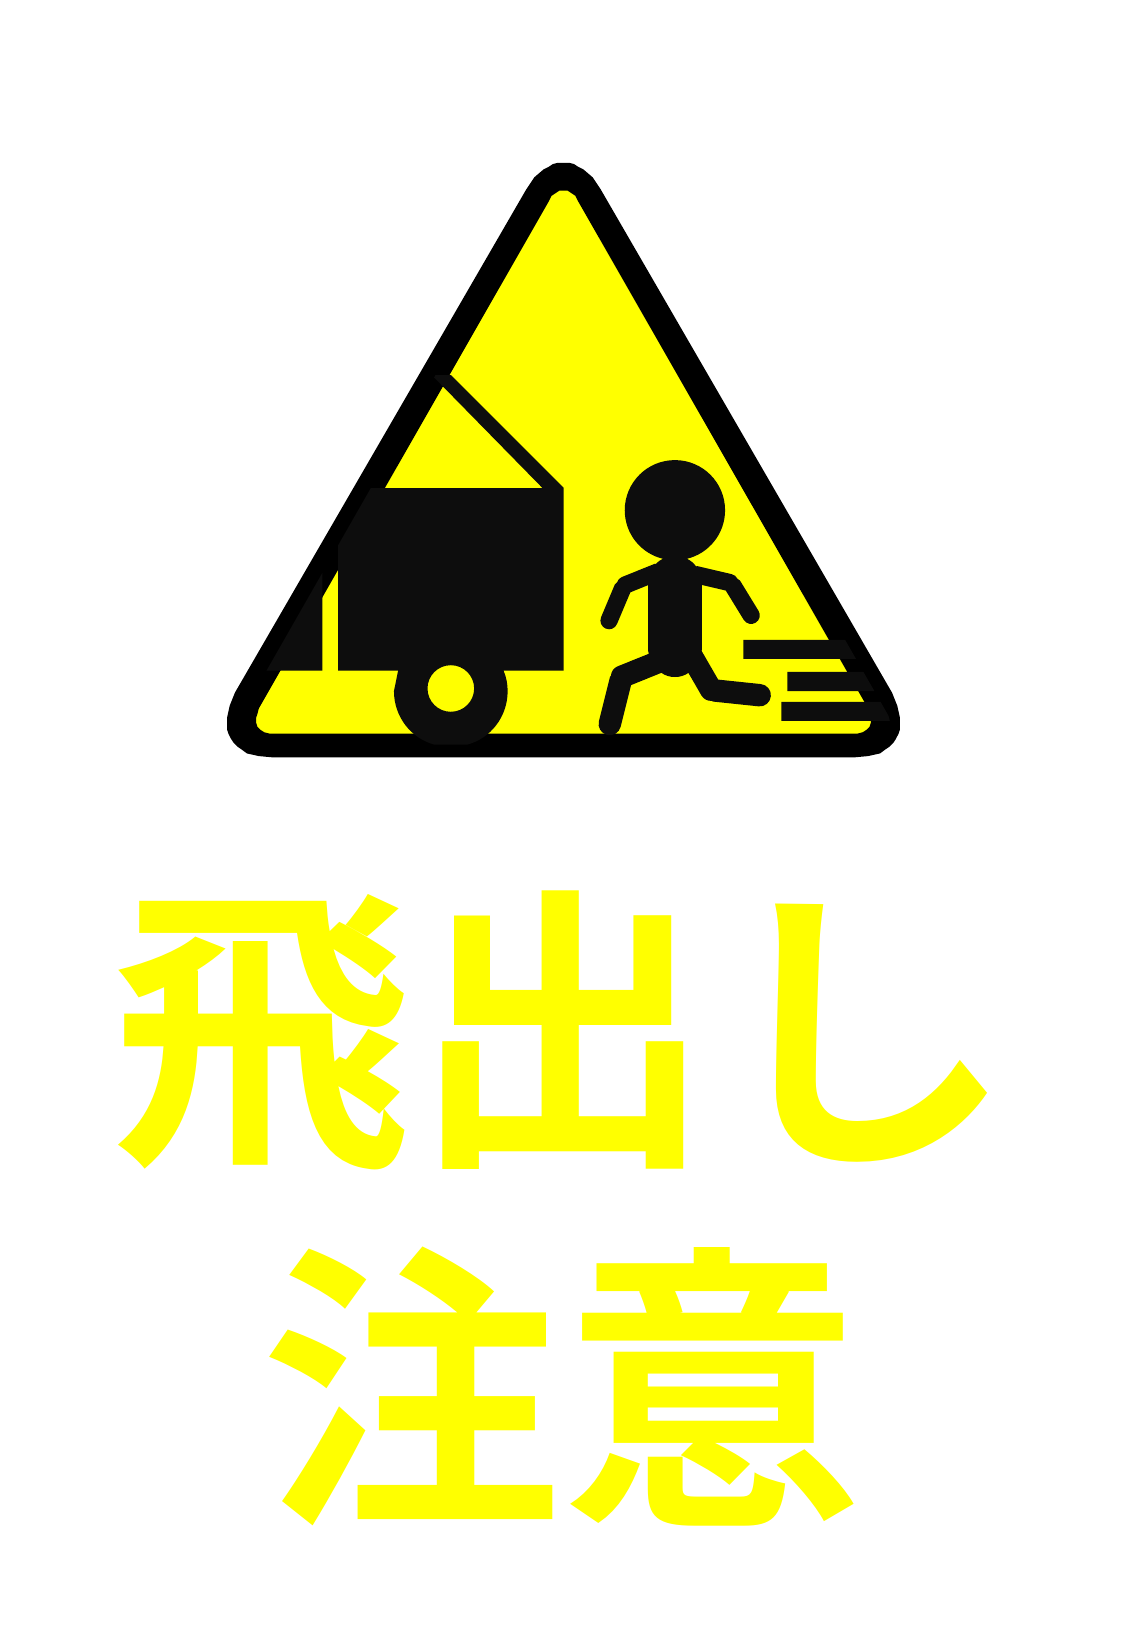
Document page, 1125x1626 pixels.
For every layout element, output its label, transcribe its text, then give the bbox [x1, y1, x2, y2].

text_box 飛出し 注意 [0, 834, 1125, 1570]
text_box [226, 162, 901, 758]
